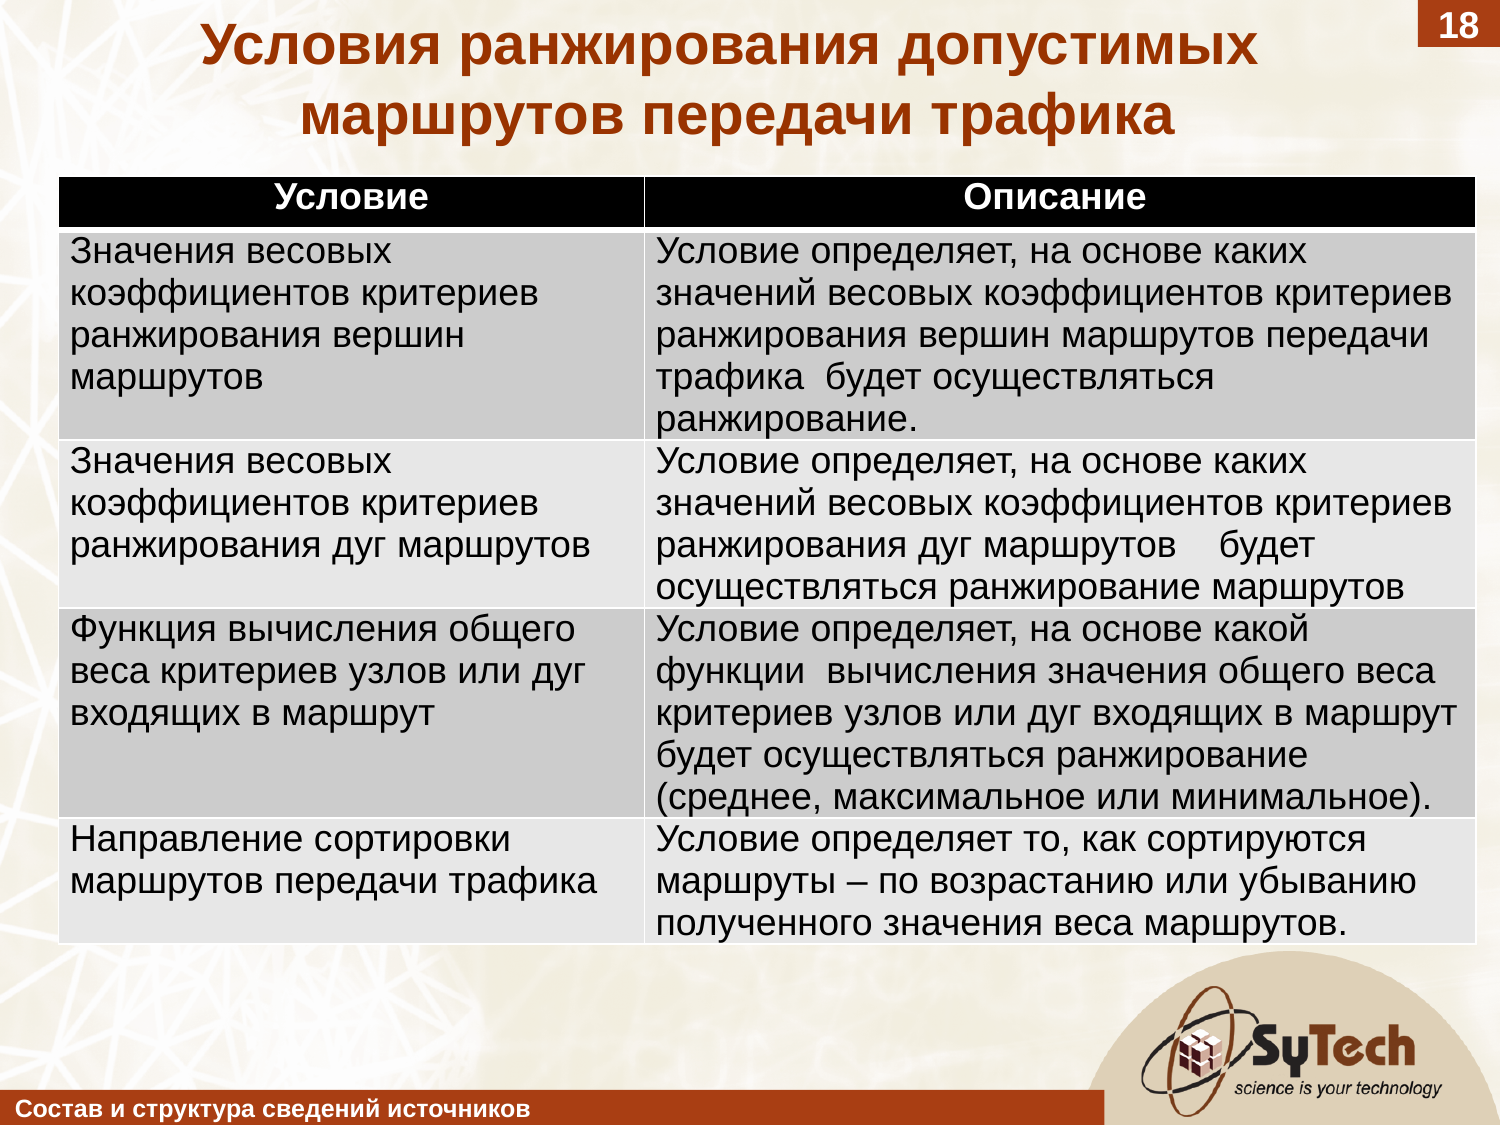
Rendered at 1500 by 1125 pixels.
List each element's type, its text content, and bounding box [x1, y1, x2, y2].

table_cell Условие определяет, на основе каких значений весовых коэффициентов критериев ранжирования дуг маршрутов будет осуществляться ранжирование маршрутов [645, 441, 1475, 607]
table_cell Значения весовых коэффициентов критериев ранжирования вершин маршрутов [59, 233, 644, 439]
table_header Условие [59, 177, 644, 227]
table_cell Условие определяет, на основе каких значений весовых коэффициентов критериев ранжирования вершин маршрутов передачи трафика будет осуществляться ранжирование. [645, 233, 1475, 439]
table_header Описание [645, 177, 1475, 227]
table_cell Значения весовых коэффициентов критериев ранжирования дуг маршрутов [59, 441, 644, 607]
table_cell Функция вычисления общего веса критериев узлов или дуг входящих в маршрут [59, 609, 644, 817]
text_box [70, 93, 1500, 218]
text_box Состав и структура сведений источников [0, 1089, 1105, 1125]
picture [0, 153, 1500, 1125]
table_cell Направление сортировки маршрутов передачи трафика [59, 819, 644, 943]
table_cell Условие определяет, на основе какой функции вычисления значения общего веса критериев узлов или дуг входящих в маршрут будет осуществляться ранжирование (среднее, максимальное или минимальное). [645, 609, 1475, 817]
text_box 18 [1417, 0, 1500, 47]
picture [0, 0, 1500, 93]
table_cell Условие определяет то, как сортируются маршруты – по возрастанию или убыванию полученного значения веса маршрутов. [645, 819, 1475, 943]
text_box Условия ранжирования допустимых маршрутов передачи трафика [0, 70, 1460, 153]
